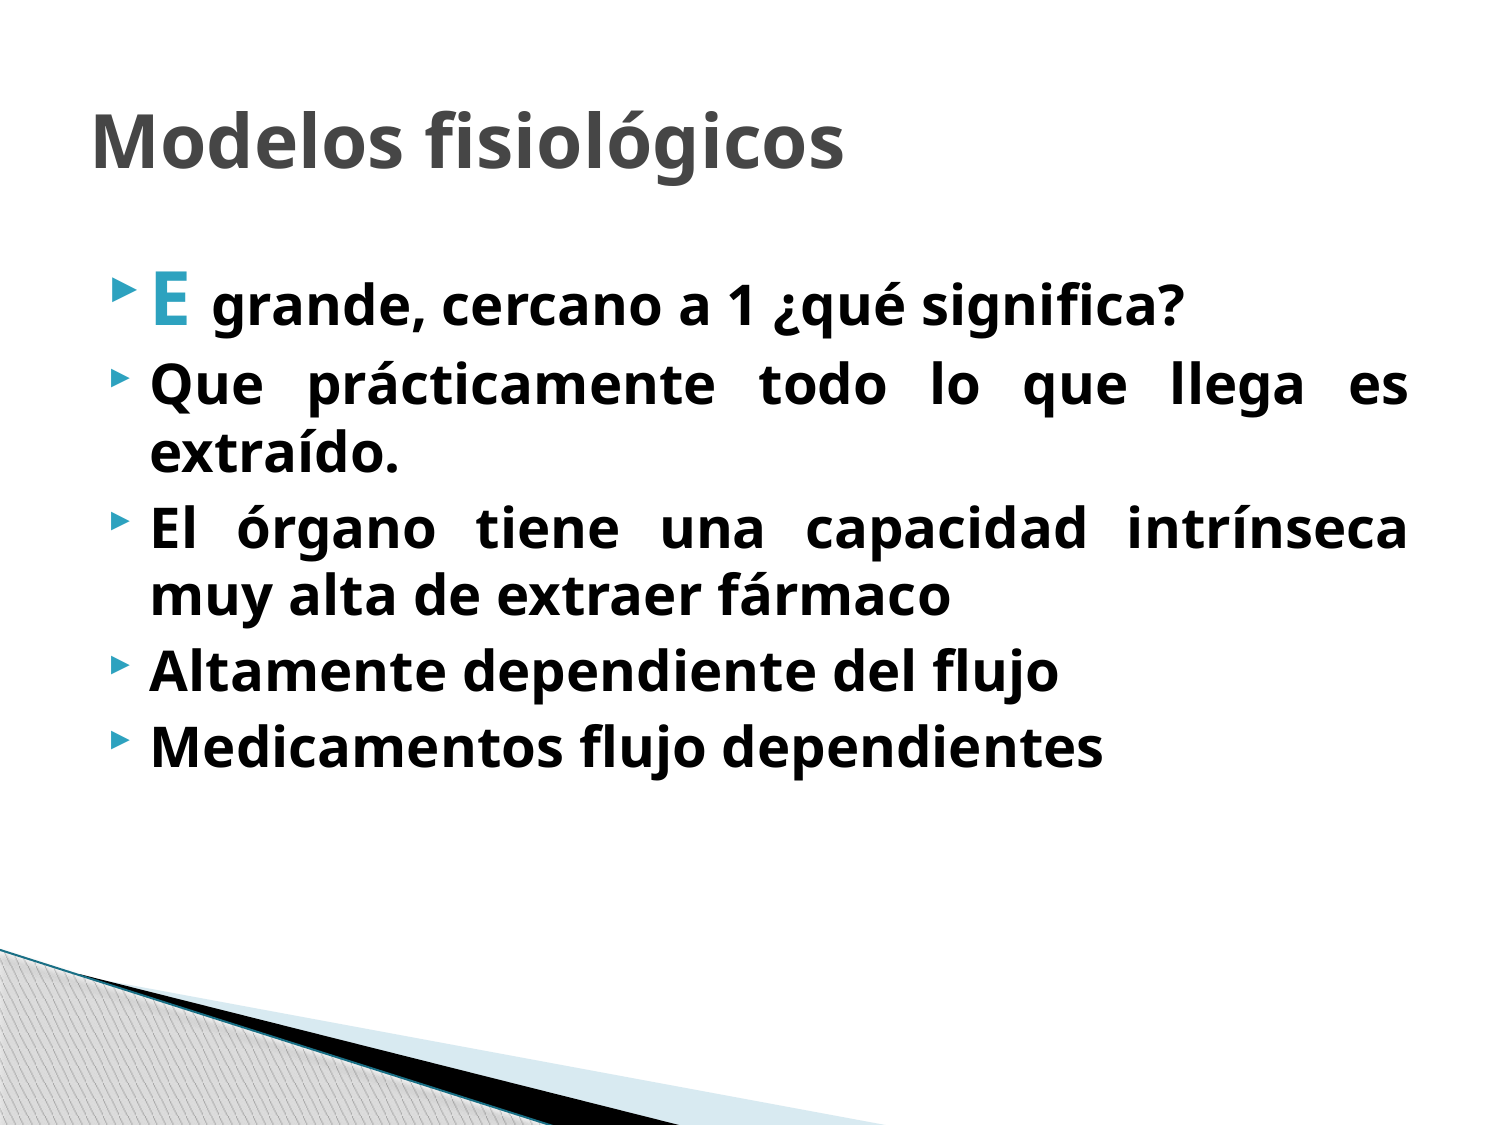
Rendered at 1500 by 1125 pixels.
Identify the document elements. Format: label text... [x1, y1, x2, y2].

title Modelos fisiológicos [75, 45, 1425, 233]
list E grande, cercano a 1 ¿qué significa? Que prácticamente todo lo que llega es extraído. El órgano tiene una capacidad intrínseca muy alta de extraer fármaco Altamente dependiente del flujo Medicamentos flujo dependientes [74, 242, 1426, 986]
